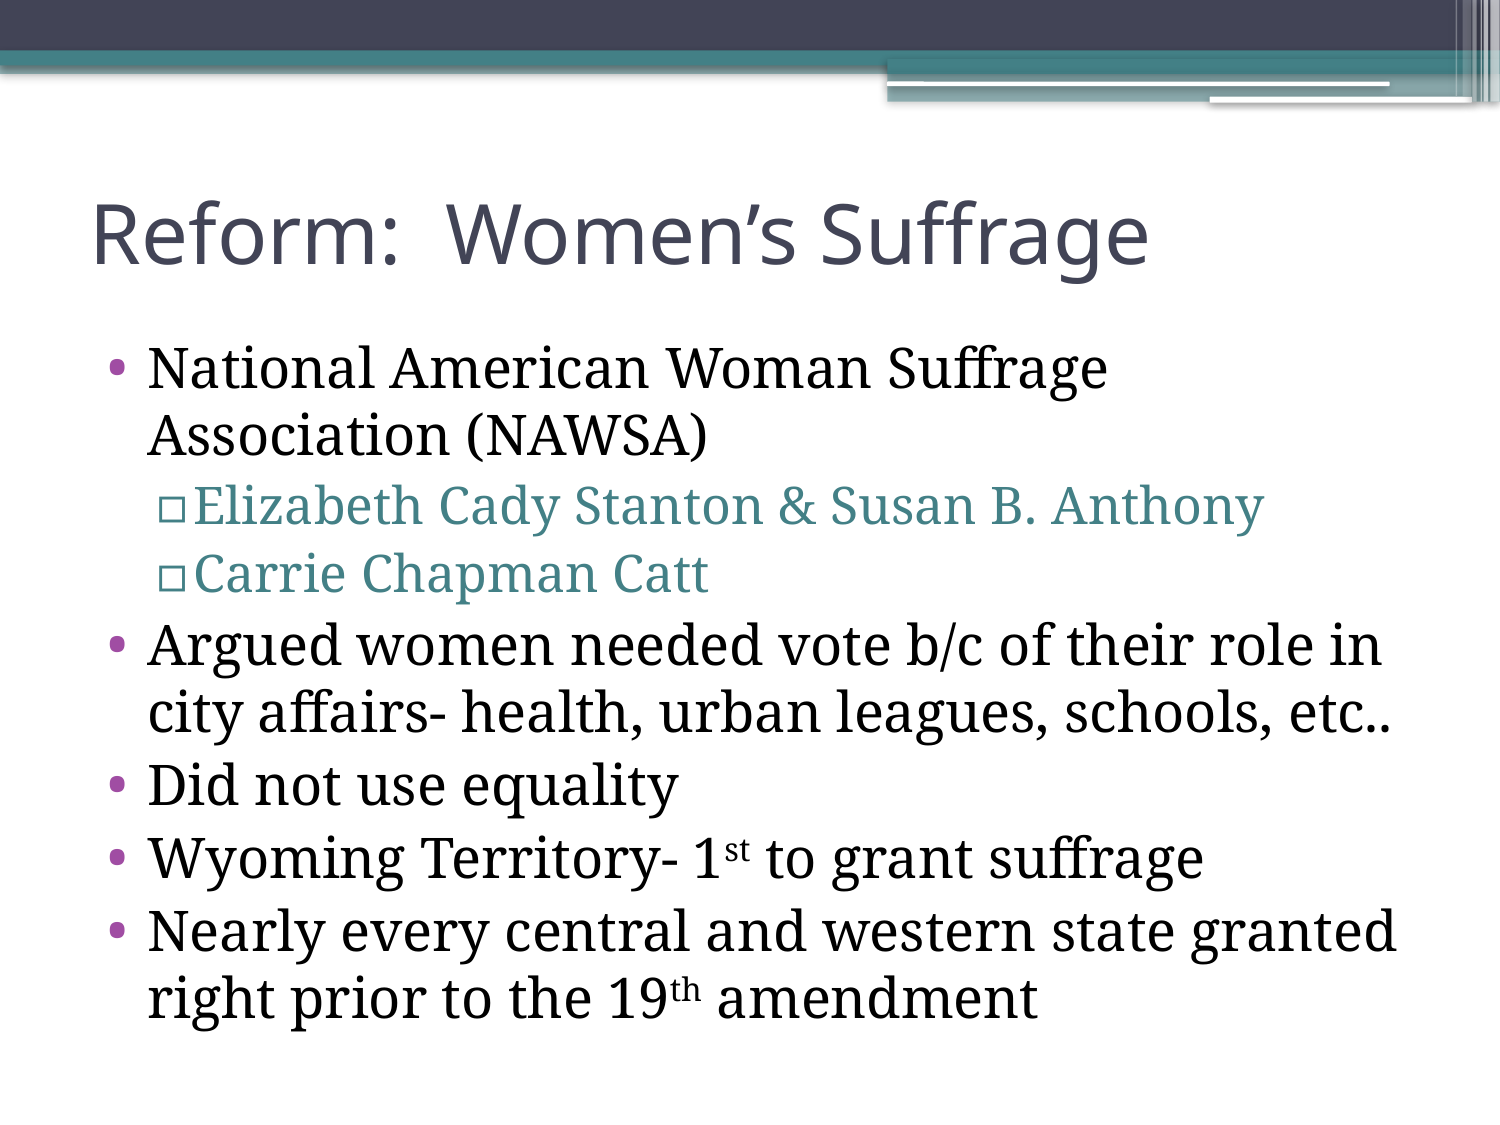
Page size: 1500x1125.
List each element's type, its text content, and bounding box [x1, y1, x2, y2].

title Reform: Women’s Suffrage [75, 137, 1425, 324]
list National American Woman Suffrage Association (NAWSA) Elizabeth Cady Stanton & Susan B. Anthony Carrie Chapman Catt Argued women needed vote b/c of their role in city affairs- health, urban leagues, schools, etc.. Did not use equality Wyoming Territory- 1st to grant suffrage Nearly every central and western state granted right prior to the 19th amendment [75, 324, 1425, 1079]
